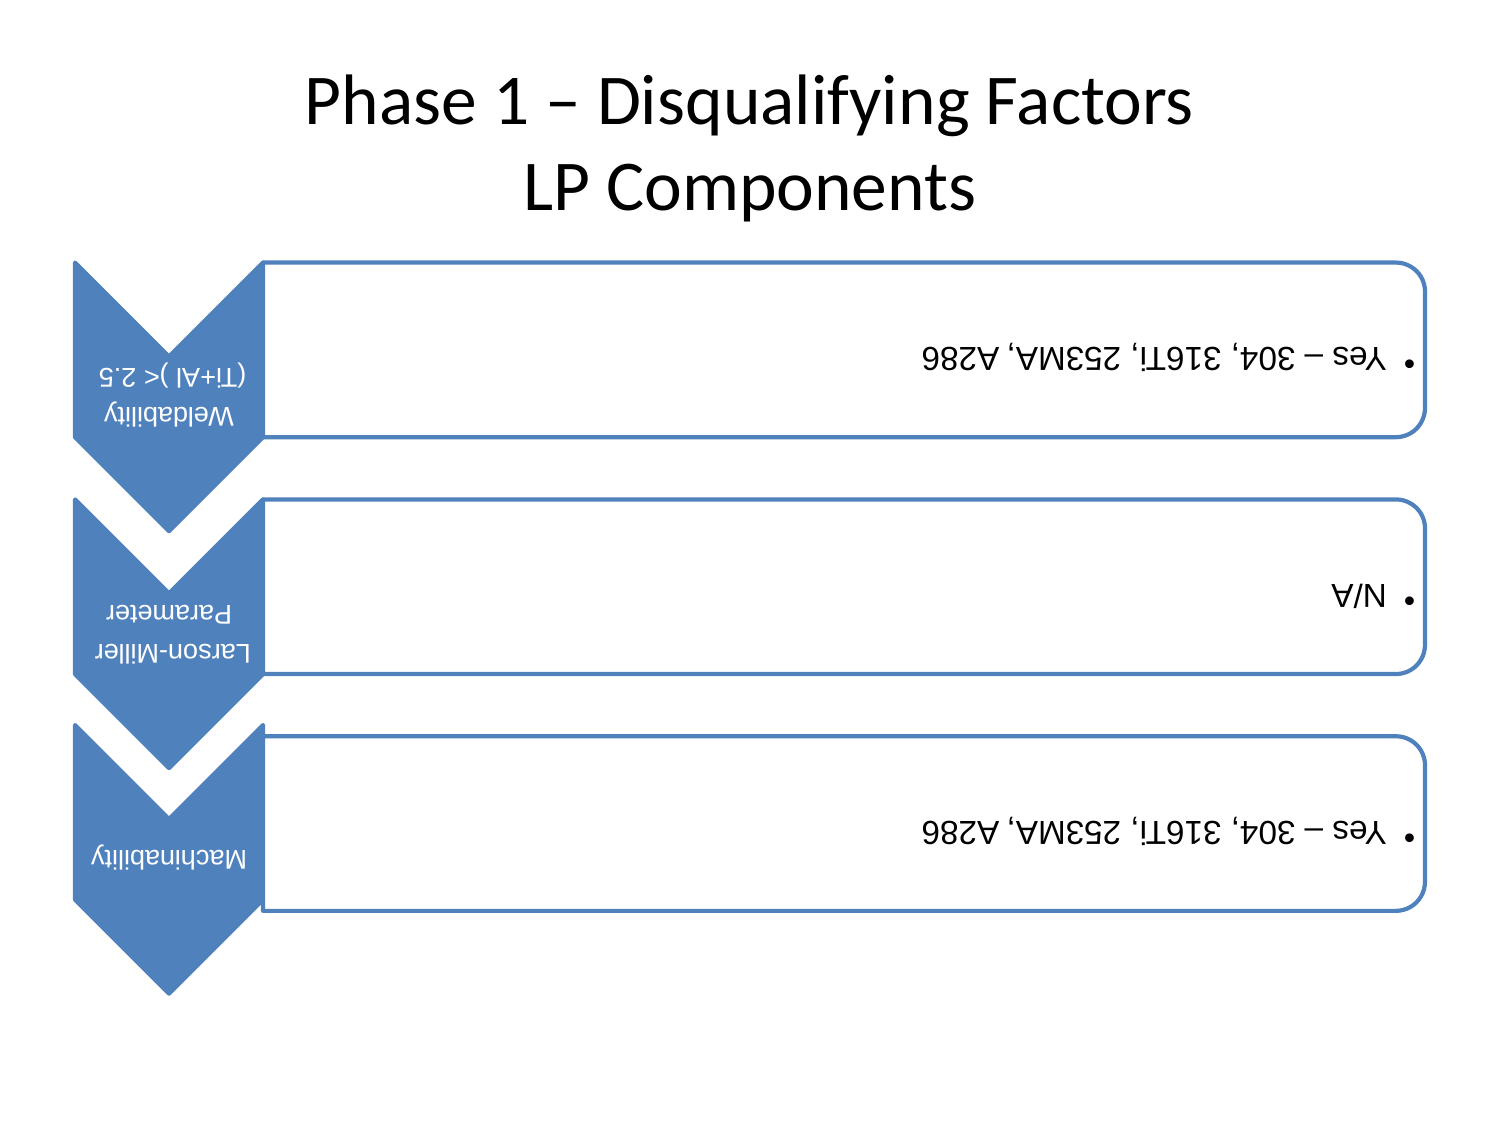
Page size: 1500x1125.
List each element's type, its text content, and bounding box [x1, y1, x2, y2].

title Phase 1 – Disqualifying Factors LP Components [75, 45, 1425, 233]
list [74, 262, 1426, 1006]
